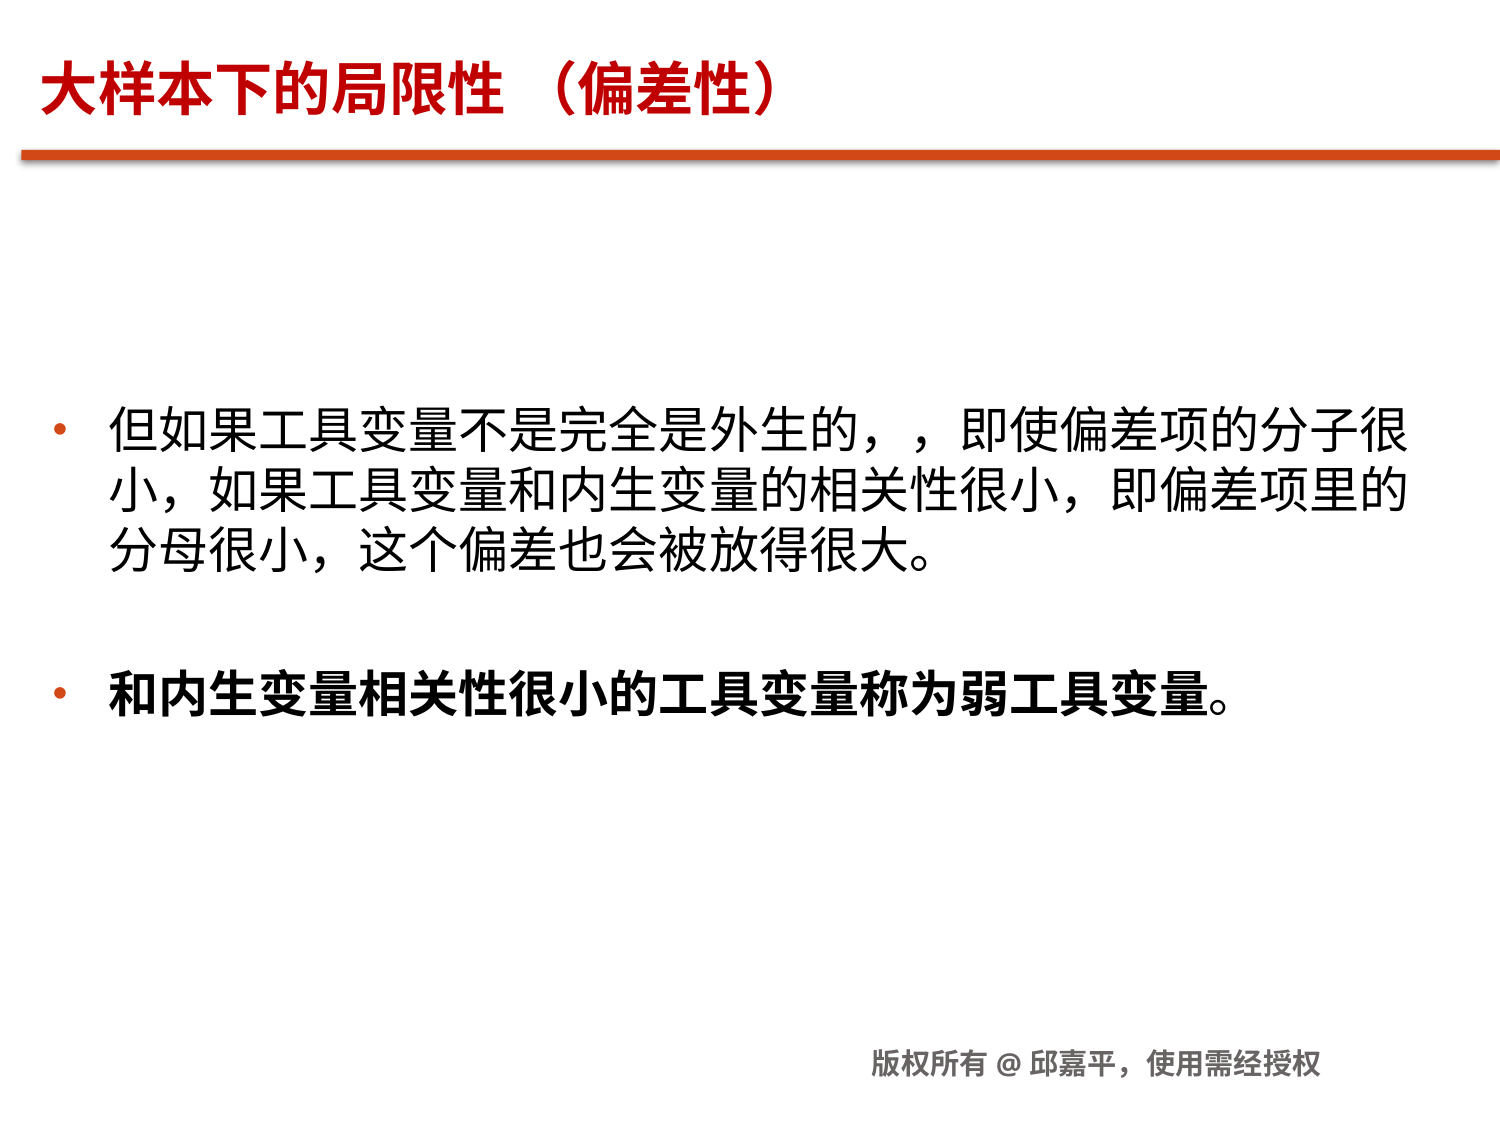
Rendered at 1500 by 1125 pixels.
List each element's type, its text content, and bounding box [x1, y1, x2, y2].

footer 版权所有@邱嘉平，使用需经授权 [690, 1025, 1500, 1100]
title 大样本下的局限性 （偏差性） [24, 50, 1450, 138]
